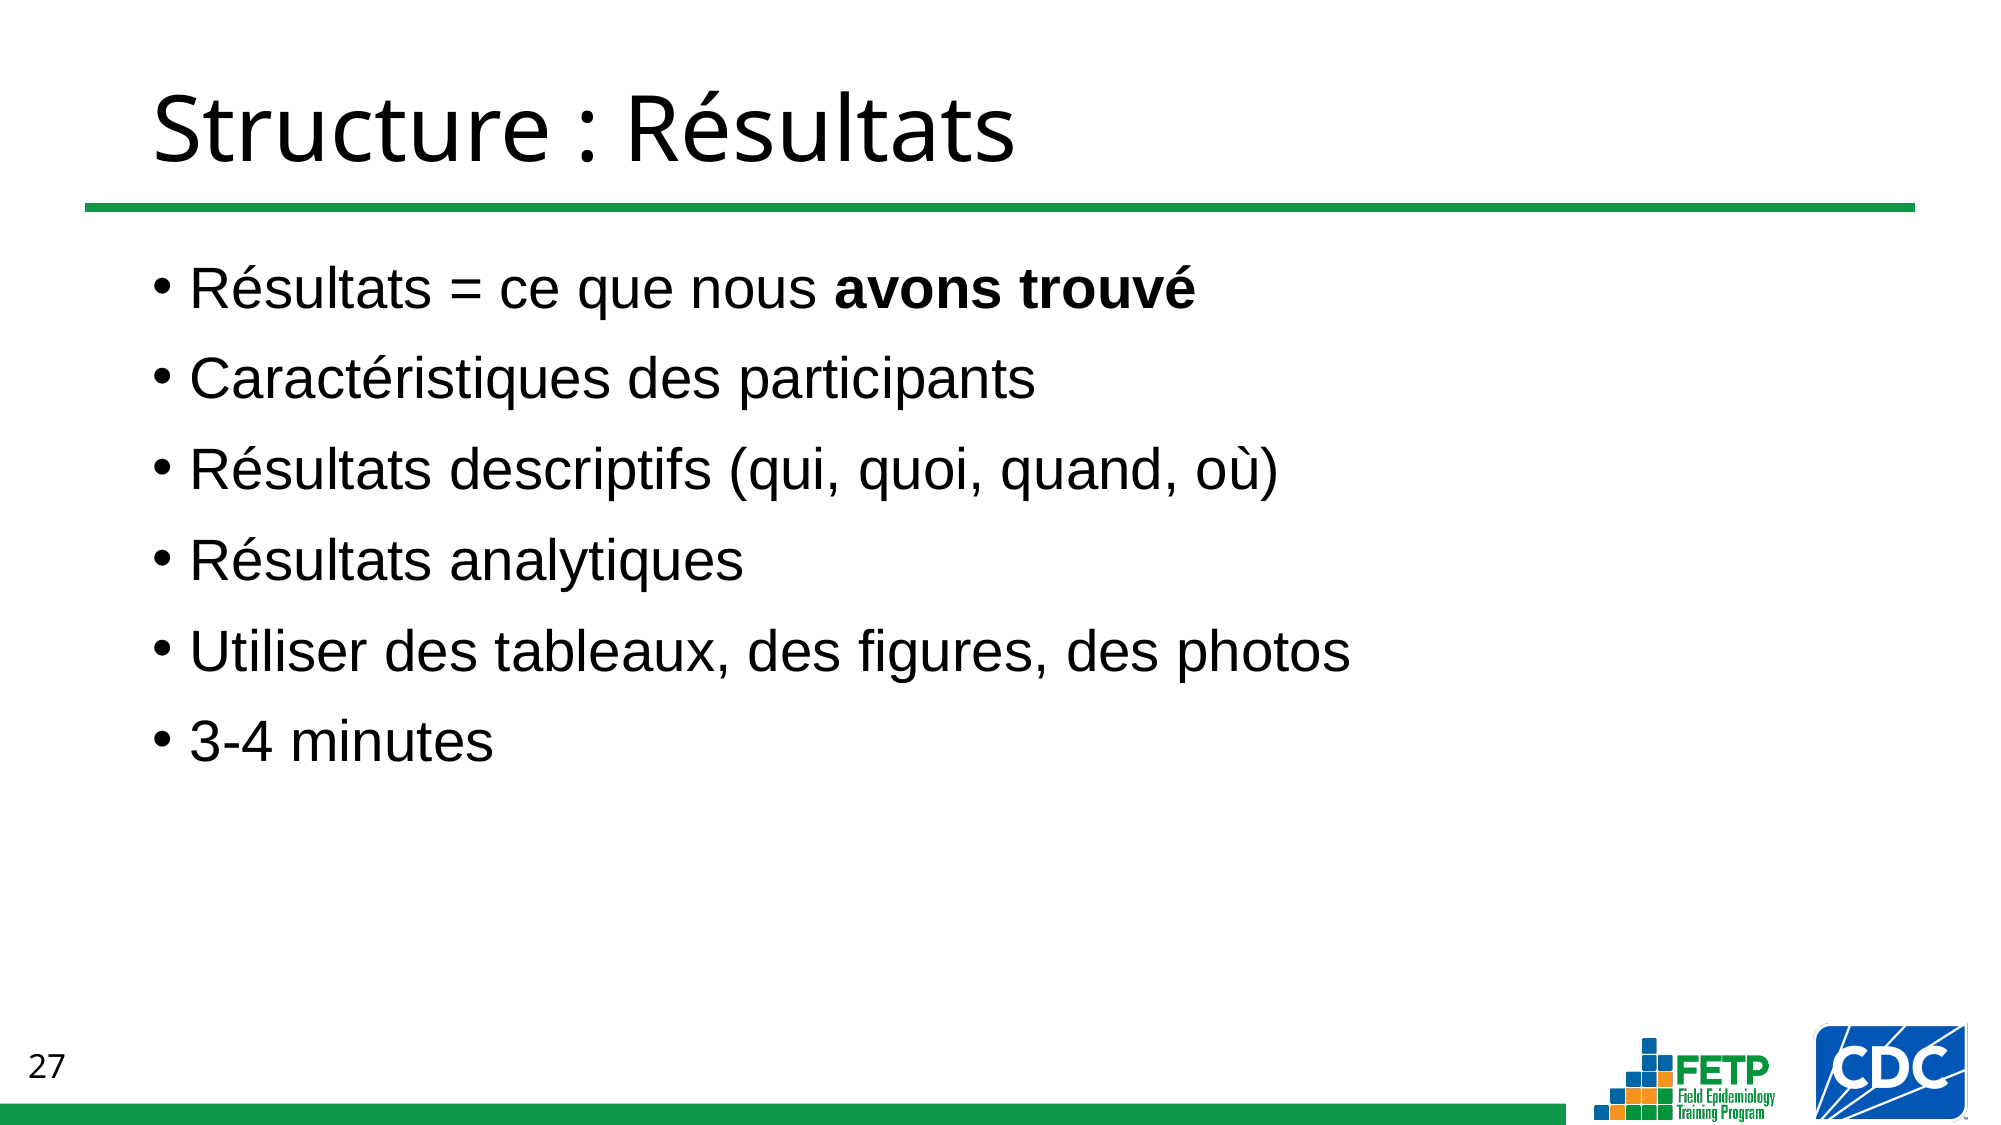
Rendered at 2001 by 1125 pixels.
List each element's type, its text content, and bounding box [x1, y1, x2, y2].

title Structure : Résultats [137, 75, 1863, 207]
picture [1813, 1023, 1968, 1122]
list Résultats = ce que nous avons trouvé Caractéristiques des participants Résultats descriptifs (qui, quoi, quand, où) Résultats analytiques Utiliser des tableaux, des figures, des photos 3-4 minutes [137, 242, 1863, 1004]
picture [1594, 1038, 1775, 1122]
